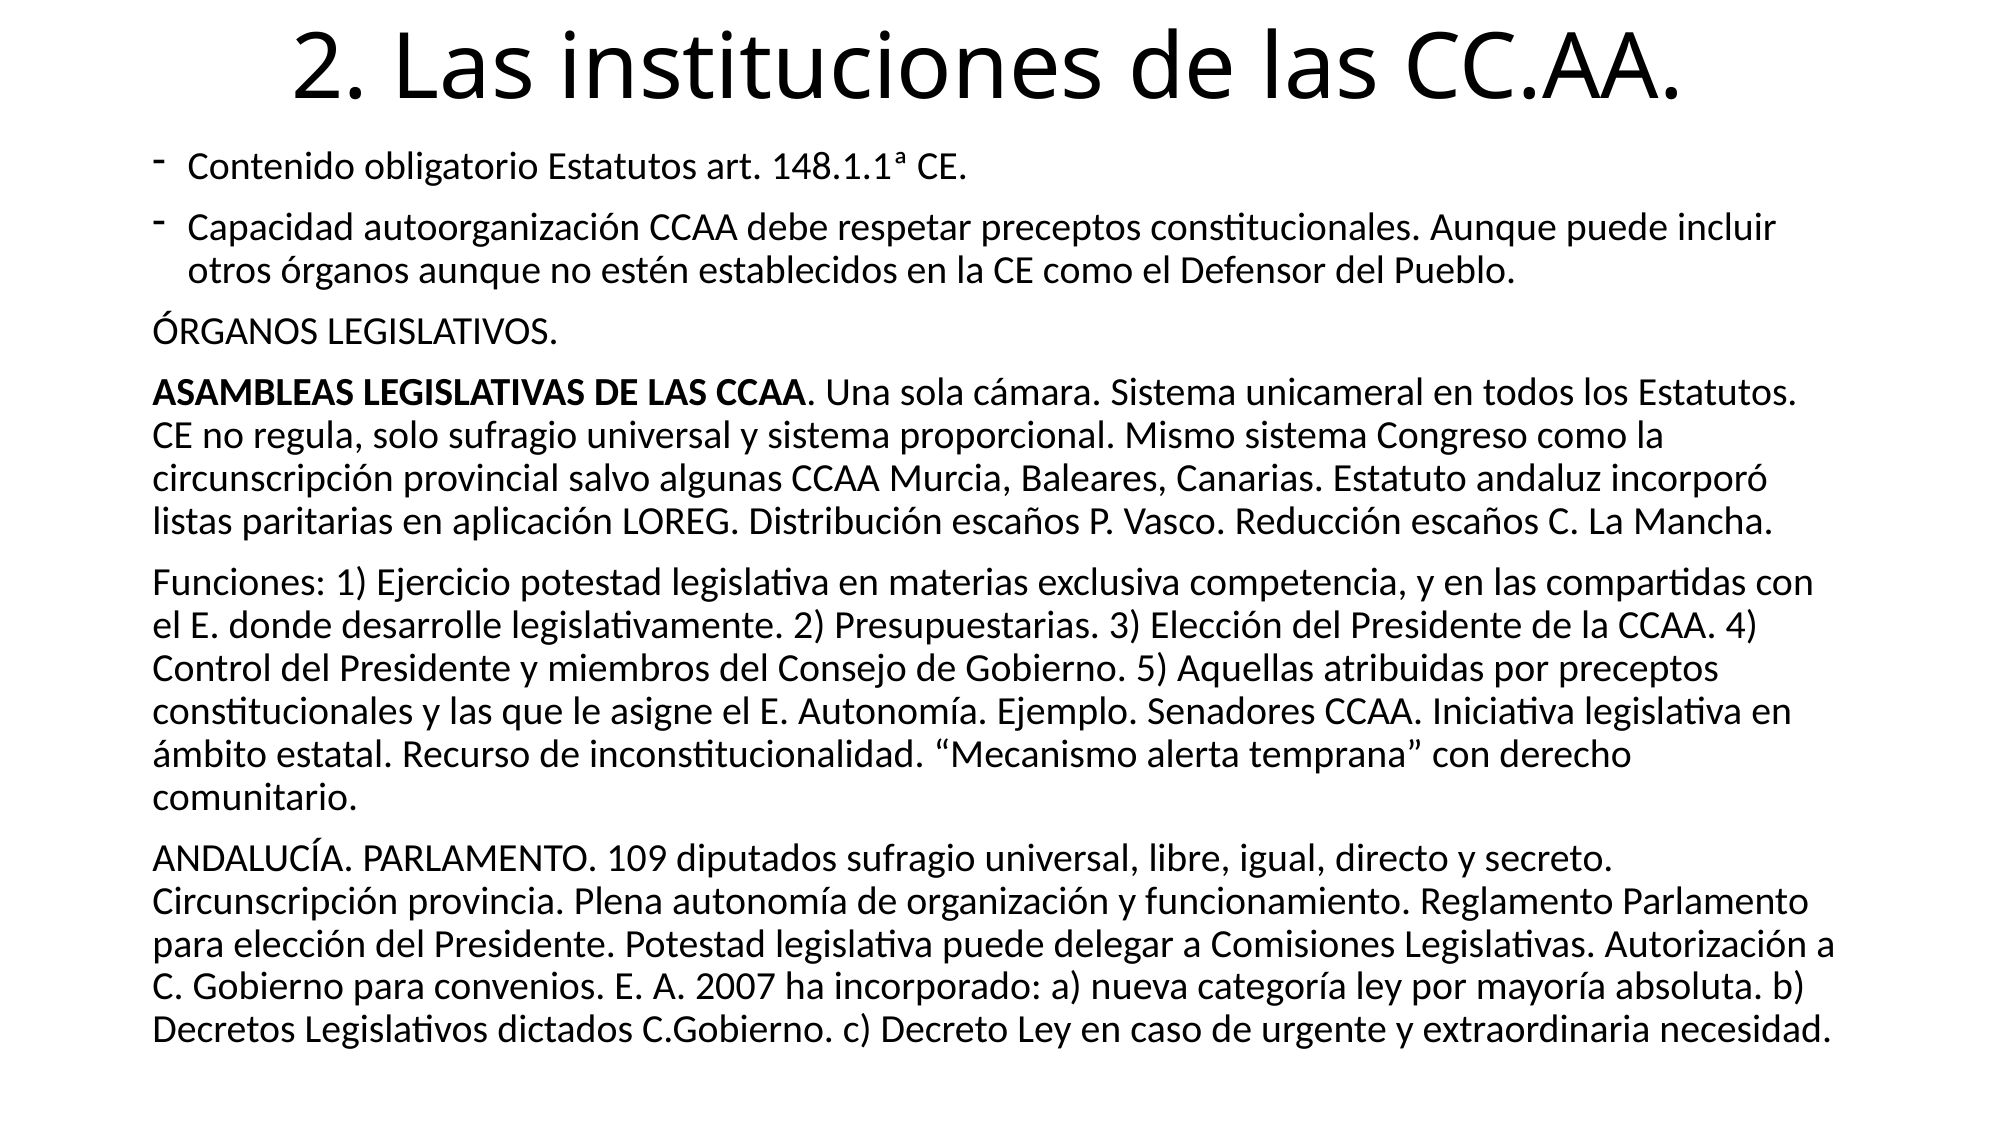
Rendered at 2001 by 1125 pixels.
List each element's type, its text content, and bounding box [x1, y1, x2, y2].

title 2. Las instituciones de las CC.AA. [137, 0, 1863, 137]
list Contenido obligatorio Estatutos art. 148.1.1ª CE. Capacidad autoorganización CCAA debe respetar preceptos constitucionales. Aunque puede incluir otros órganos aunque no estén establecidos en la CE como el Defensor del Pueblo. ÓRGANOS LEGISLATIVOS. ASAMBLEAS LEGISLATIVAS DE LAS CCAA. Una sola cámara. Sistema unicameral en todos los Estatutos. CE no regula, solo sufragio universal y sistema proporcional. Mismo sistema Congreso como la circunscripción provincial salvo algunas CCAA Murcia, Baleares, Canarias. Estatuto andaluz incorporó listas paritarias en aplicación LOREG. Distribución escaños P. Vasco. Reducción escaños C. La Mancha. Funciones: 1) Ejercicio potestad legislativa en materias exclusiva competencia, y en las compartidas con el E. donde desarrolle legislativamente. 2) Presupuestarias. 3) Elección del Presidente de la CCAA. 4) Control del Presidente y miembros del Consejo de Gobierno. 5) Aquellas atribuidas por preceptos constitucionales y las que le asigne el E. Autonomía. Ejemplo. Senadores CCAA. Iniciativa legislativa en ámbito estatal. Recurso de inconstitucionalidad. “Mecanismo alerta temprana” con derecho comunitario. ANDALUCÍA. PARLAMENTO. 109 diputados sufragio universal, libre, igual, directo y secreto. Circunscripción provincia. Plena autonomía de organización y funcionamiento. Reglamento Parlamento para elección del Presidente. Potestad legislativa puede delegar a Comisiones Legislativas. Autorización a C. Gobierno para convenios. E. A. 2007 ha incorporado: a) nueva categoría ley por mayoría absoluta. b) Decretos Legislativos dictados C.Gobierno. c) Decreto Ley en caso de urgente y extraordinaria necesidad. [137, 137, 1863, 1125]
